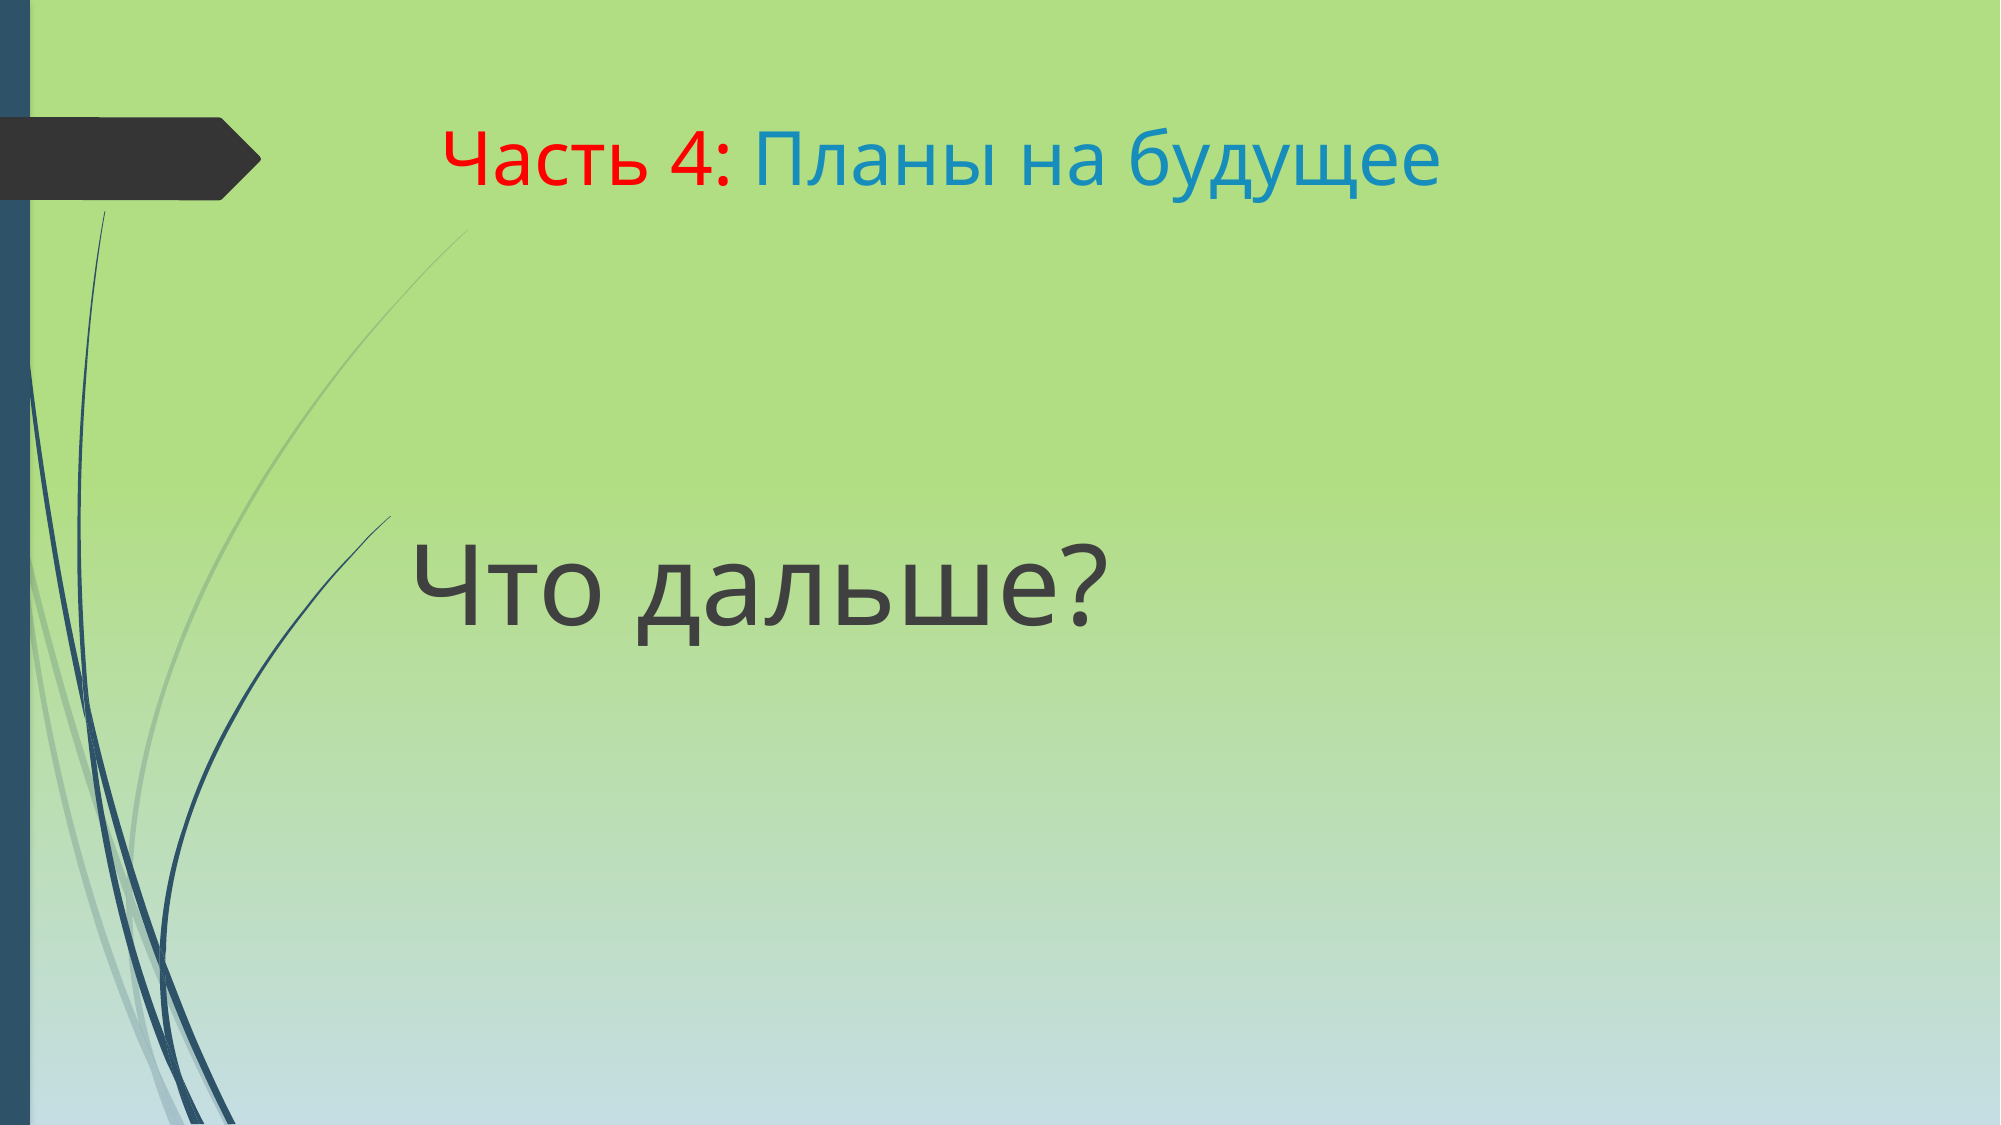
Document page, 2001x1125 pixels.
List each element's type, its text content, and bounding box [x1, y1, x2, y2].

list Что дальше? [393, 505, 1856, 706]
title Часть 4: Планы на будущее [425, 102, 1888, 313]
